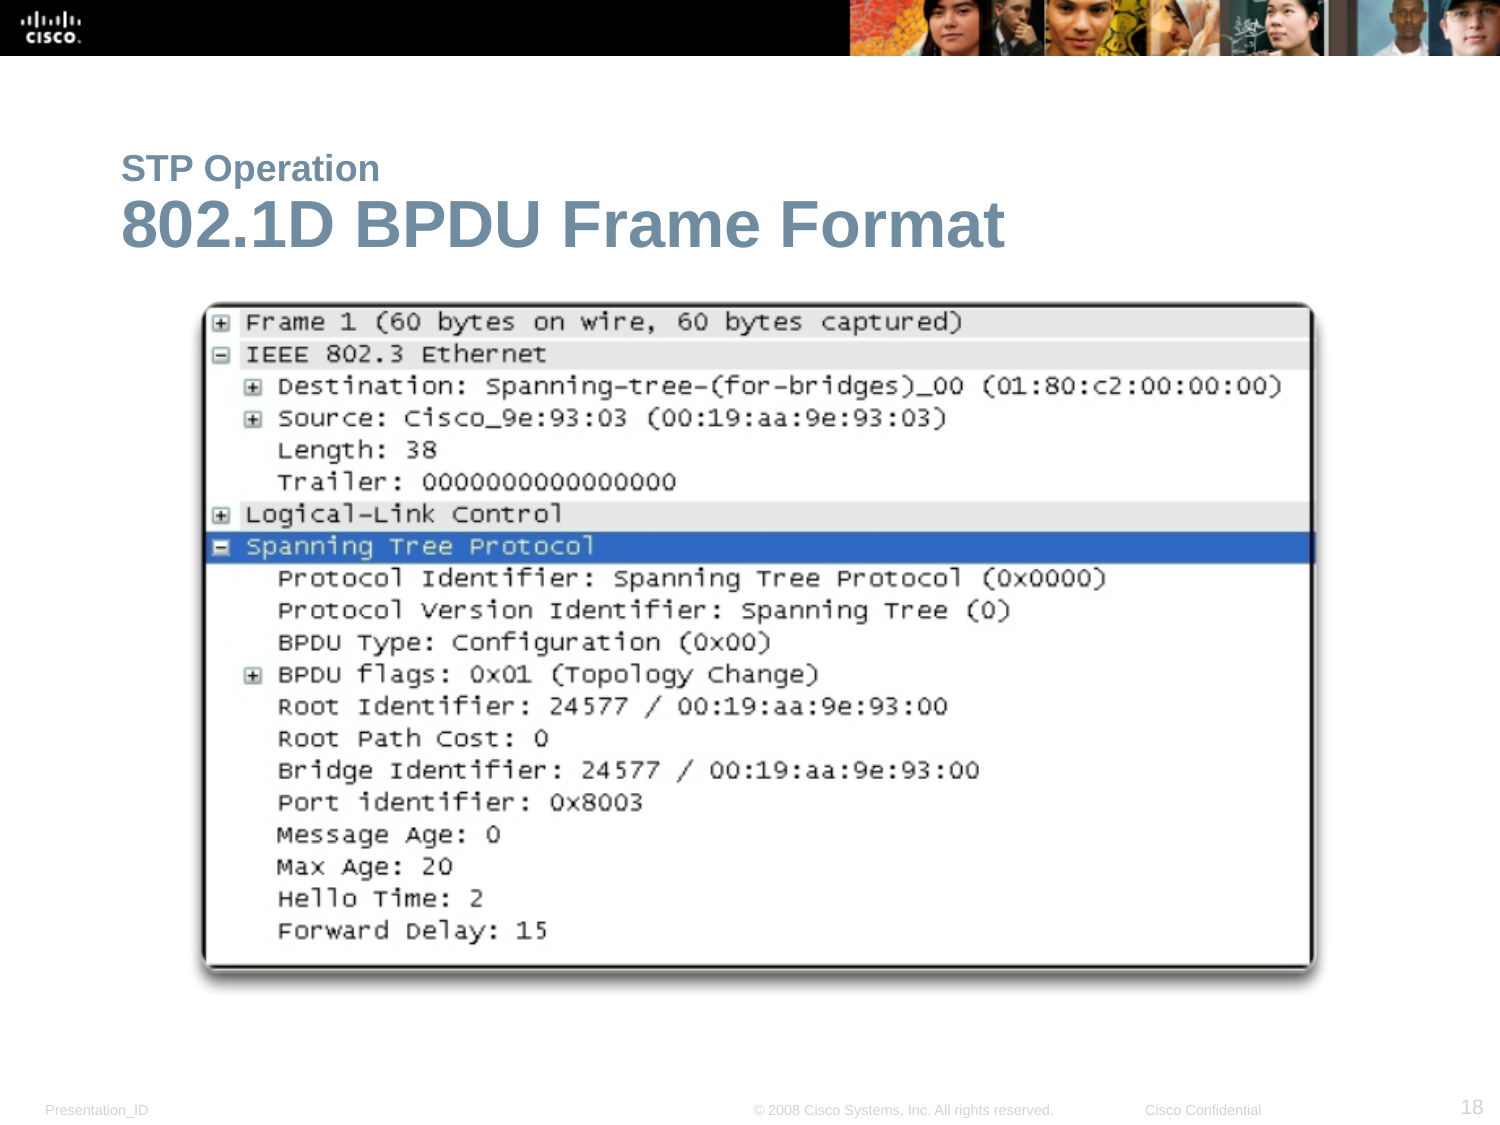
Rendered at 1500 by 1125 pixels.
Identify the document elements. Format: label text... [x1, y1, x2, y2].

title STP Operation 802.1D BPDU Frame Format [107, 130, 1444, 269]
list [107, 286, 1411, 995]
picture [0, 0, 1500, 56]
